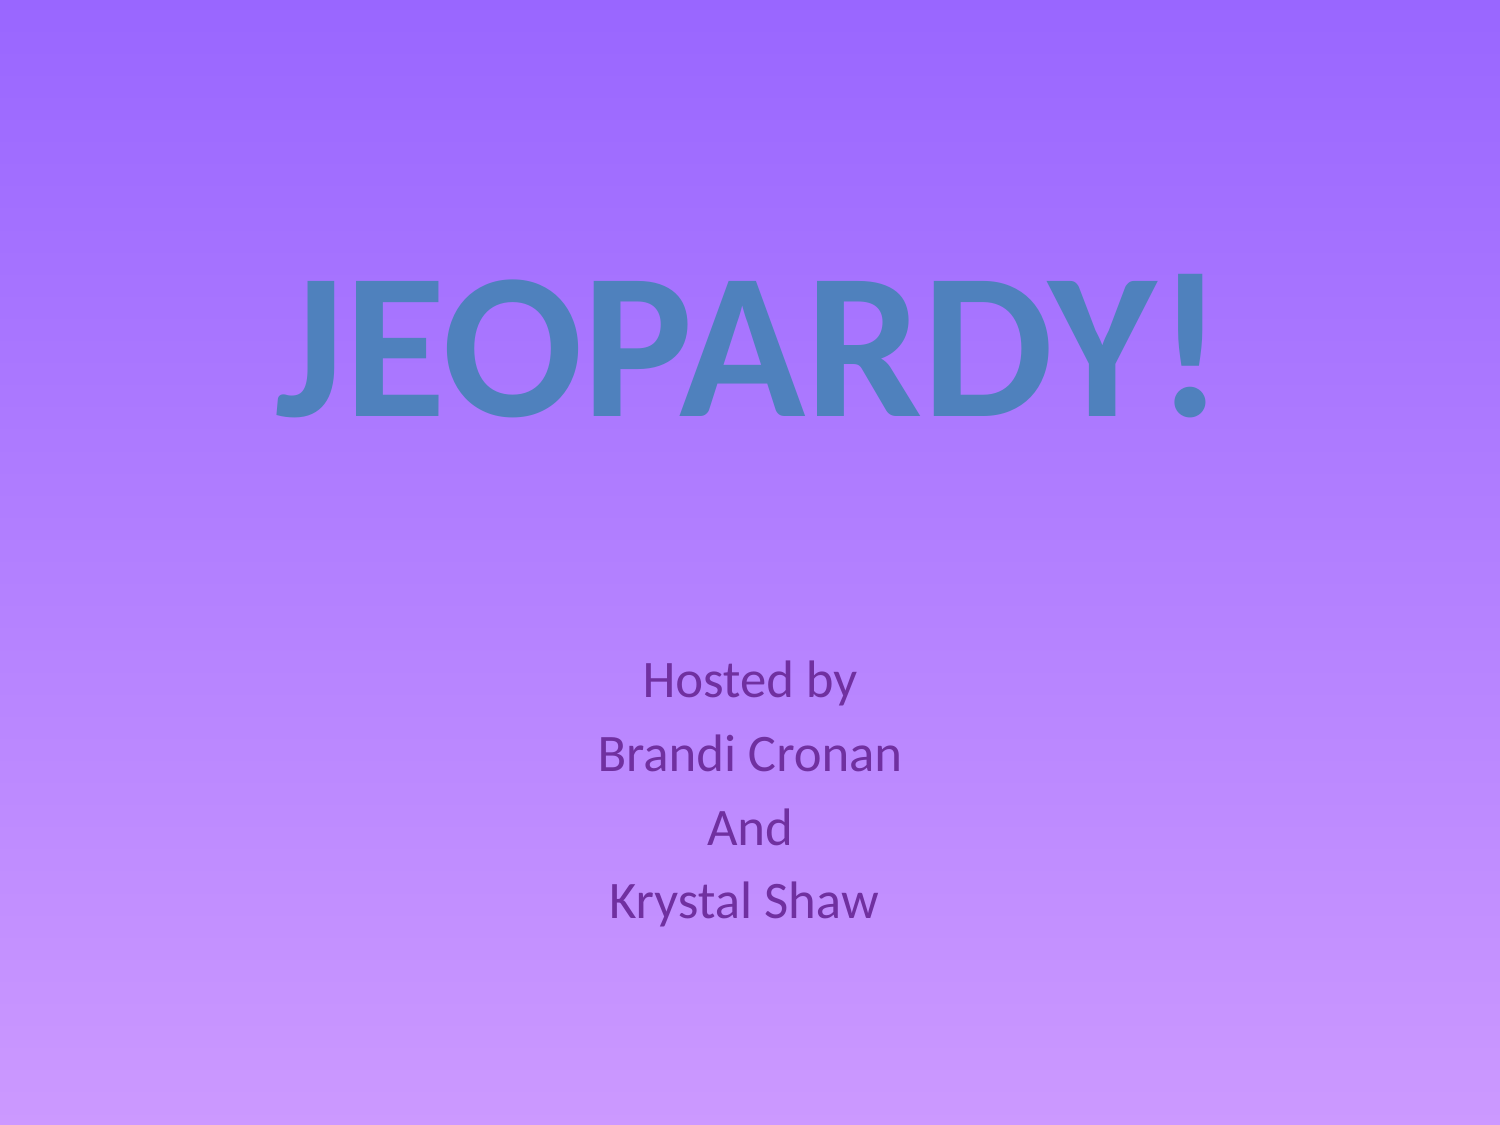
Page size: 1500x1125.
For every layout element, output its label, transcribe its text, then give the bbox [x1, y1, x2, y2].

title Jeopardy! [0, 37, 1500, 629]
subtitle Hosted by Brandi Cronan And Krystal Shaw [225, 637, 1275, 938]
